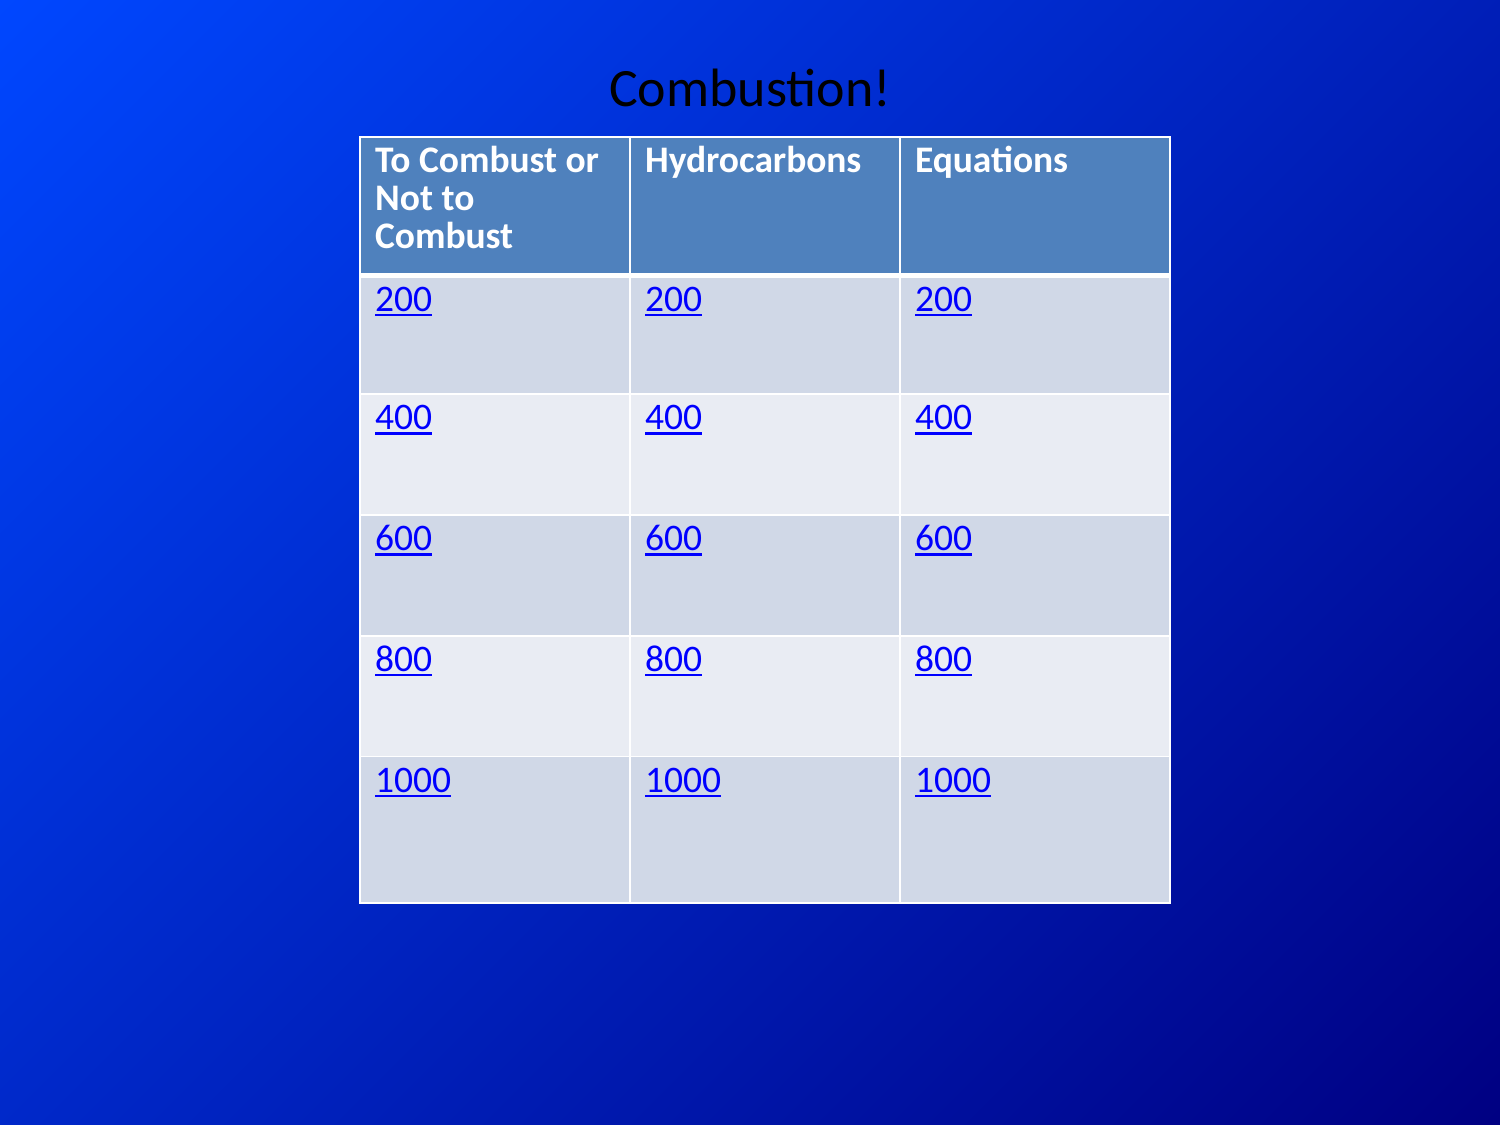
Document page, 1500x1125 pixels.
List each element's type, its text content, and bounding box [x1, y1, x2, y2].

table_cell 400 [631, 395, 899, 514]
table_cell 200 [361, 278, 629, 393]
table_cell 600 [361, 516, 629, 635]
table_cell 200 [901, 278, 1169, 393]
table_cell 600 [901, 516, 1169, 635]
table_cell 600 [631, 516, 899, 635]
table_header Equations [901, 138, 1169, 273]
table_header To Combust or Not to Combust [361, 138, 629, 273]
table_cell 800 [631, 637, 899, 756]
table_cell 800 [361, 637, 629, 756]
table_cell 400 [901, 395, 1169, 514]
table_cell 1000 [631, 757, 899, 902]
table_header Hydrocarbons [631, 138, 899, 273]
table_cell 400 [361, 395, 629, 514]
table_cell 800 [901, 637, 1169, 756]
title Combustion! [75, 45, 1425, 125]
table_cell 1000 [901, 757, 1169, 902]
table_cell 1000 [361, 757, 629, 902]
table_cell 200 [631, 278, 899, 393]
